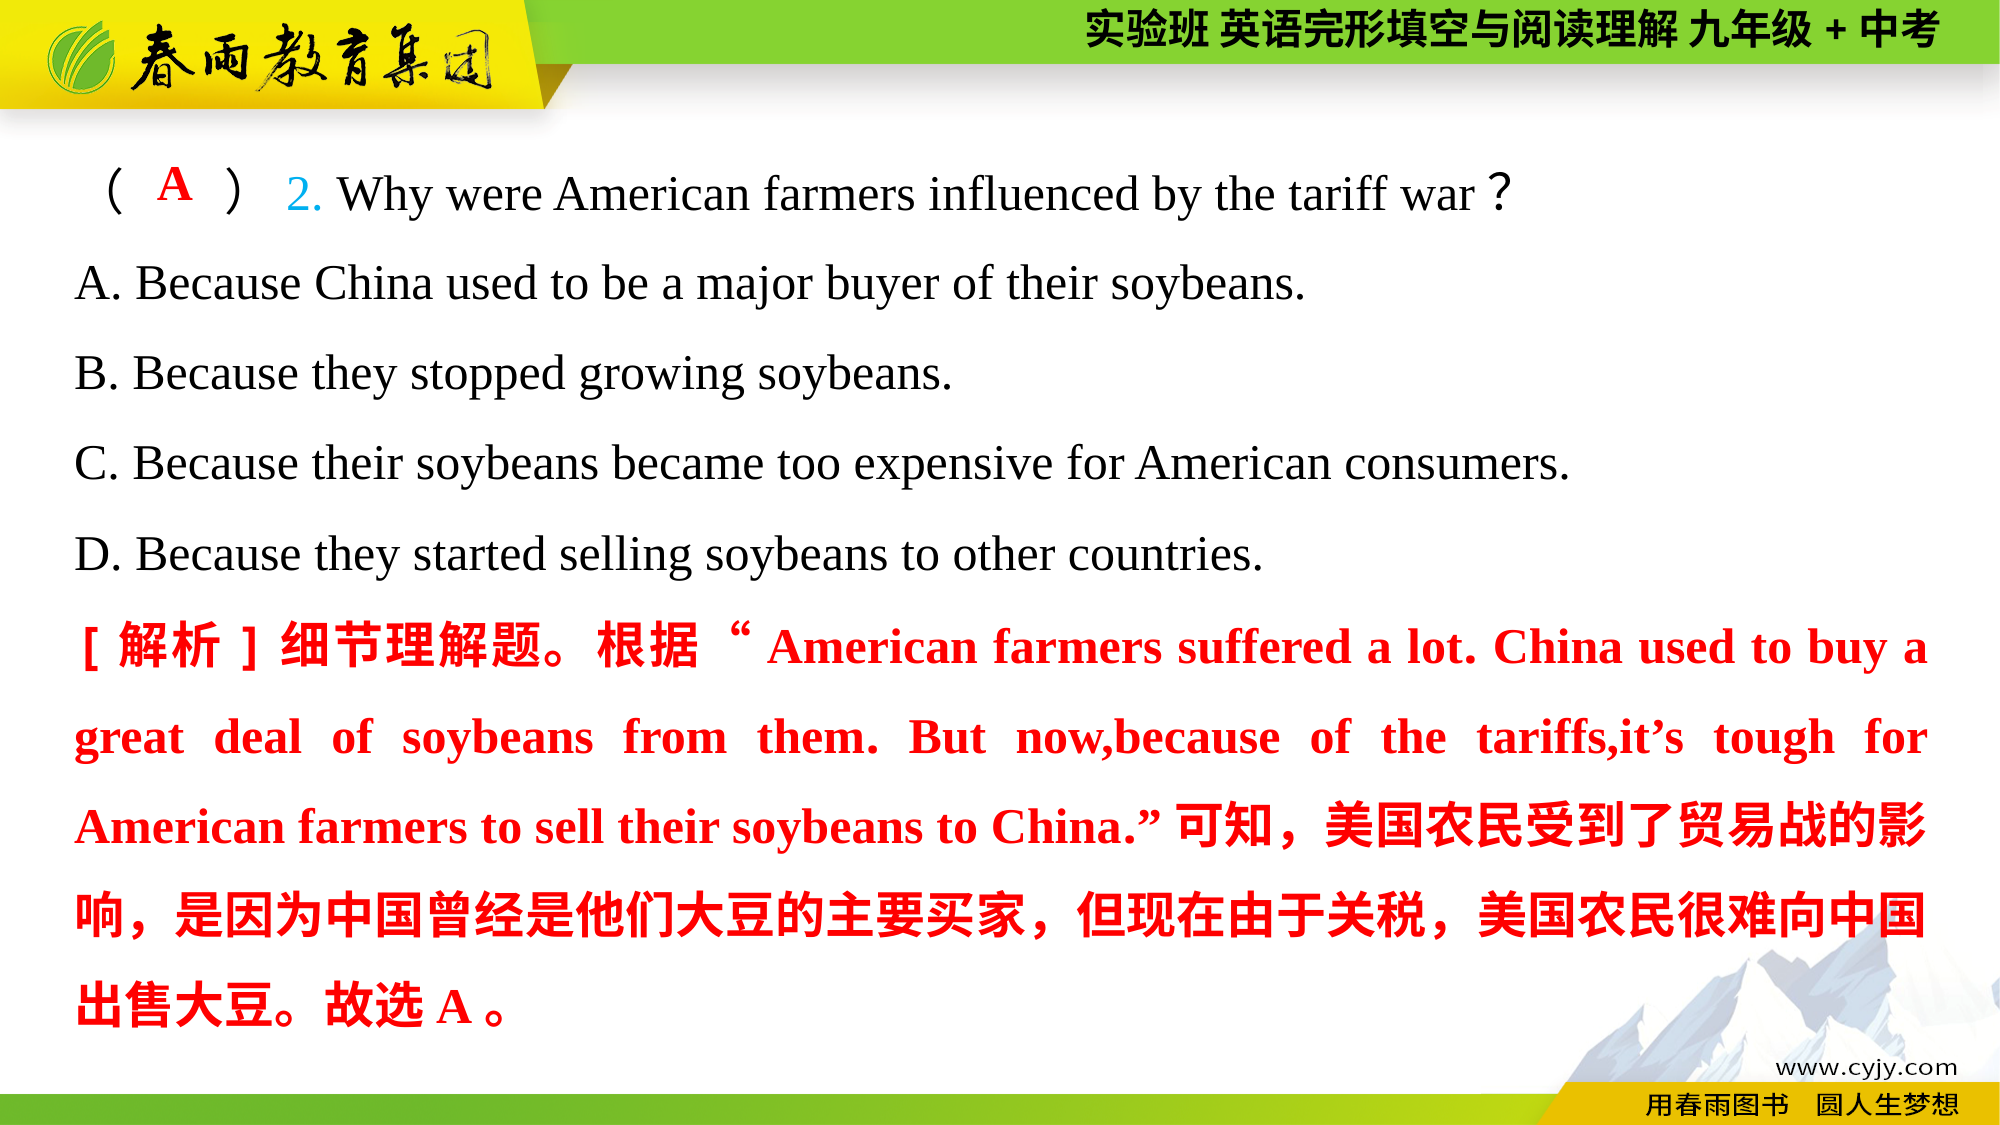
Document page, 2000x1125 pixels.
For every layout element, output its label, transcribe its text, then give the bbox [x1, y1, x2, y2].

text_box A [141, 143, 208, 218]
text_box [解析]细节理解题。根据“American farmers suffered a lot. China used to buy a great deal of soybeans from them. But now,because of the tariffs,it’s tough for American farmers to sell their soybeans to China.”可知，美国农民受到了贸易战的影响，是因为中国曾经是他们大豆的主要买家，但现在由于关税，美国农民很难向中国出售大豆。故选A。 [59, 592, 1944, 1042]
list （ ）2. Why were American farmers influenced by the tariff war？ A. Because China used to be a major buyer of their soybeans. B. Because they stopped growing soybeans. C. Because their soybeans became too expensive for American consumers. D. Because they started selling soybeans to other countries. [59, 122, 1944, 592]
picture [0, 0, 2000, 1125]
